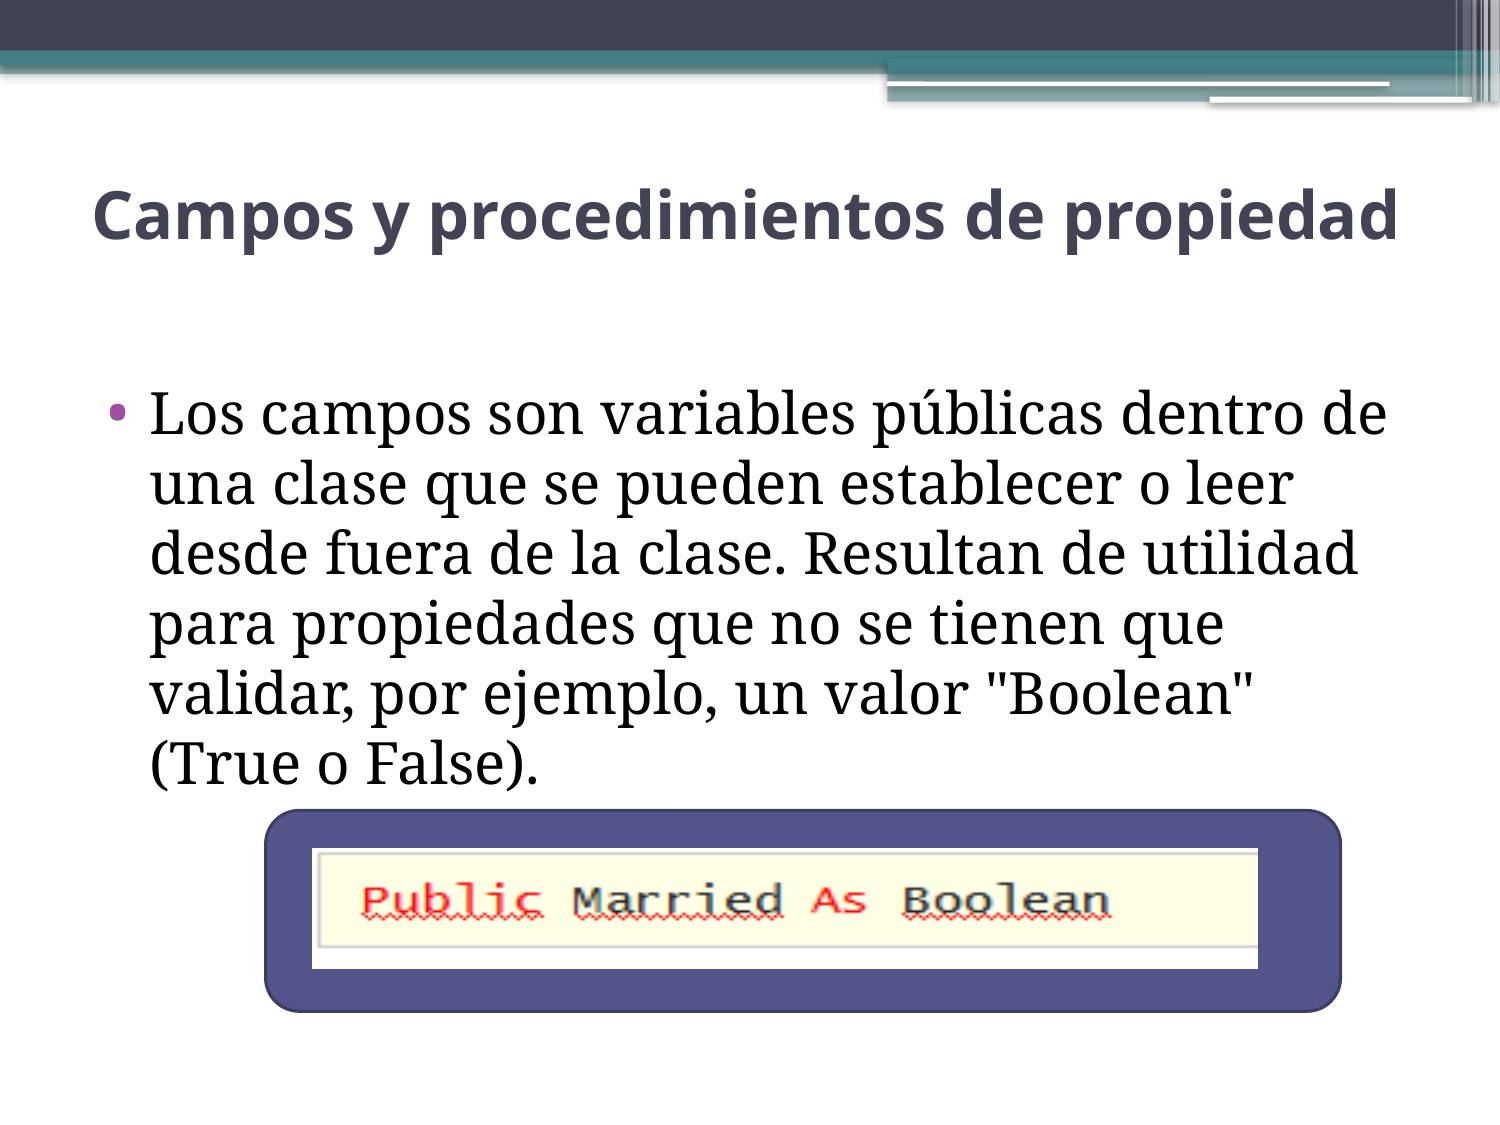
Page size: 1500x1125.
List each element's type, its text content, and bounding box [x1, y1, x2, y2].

picture [312, 848, 1259, 969]
title Campos y procedimientos de propiedad [76, 125, 1427, 301]
list Los campos son variables públicas dentro de una clase que se pueden establecer o leer desde fuera de la clase. Resultan de utilidad para propiedades que no se tienen que validar, por ejemplo, un valor "Boolean" (True o False). [75, 368, 1425, 1079]
text_box [264, 808, 1343, 1013]
